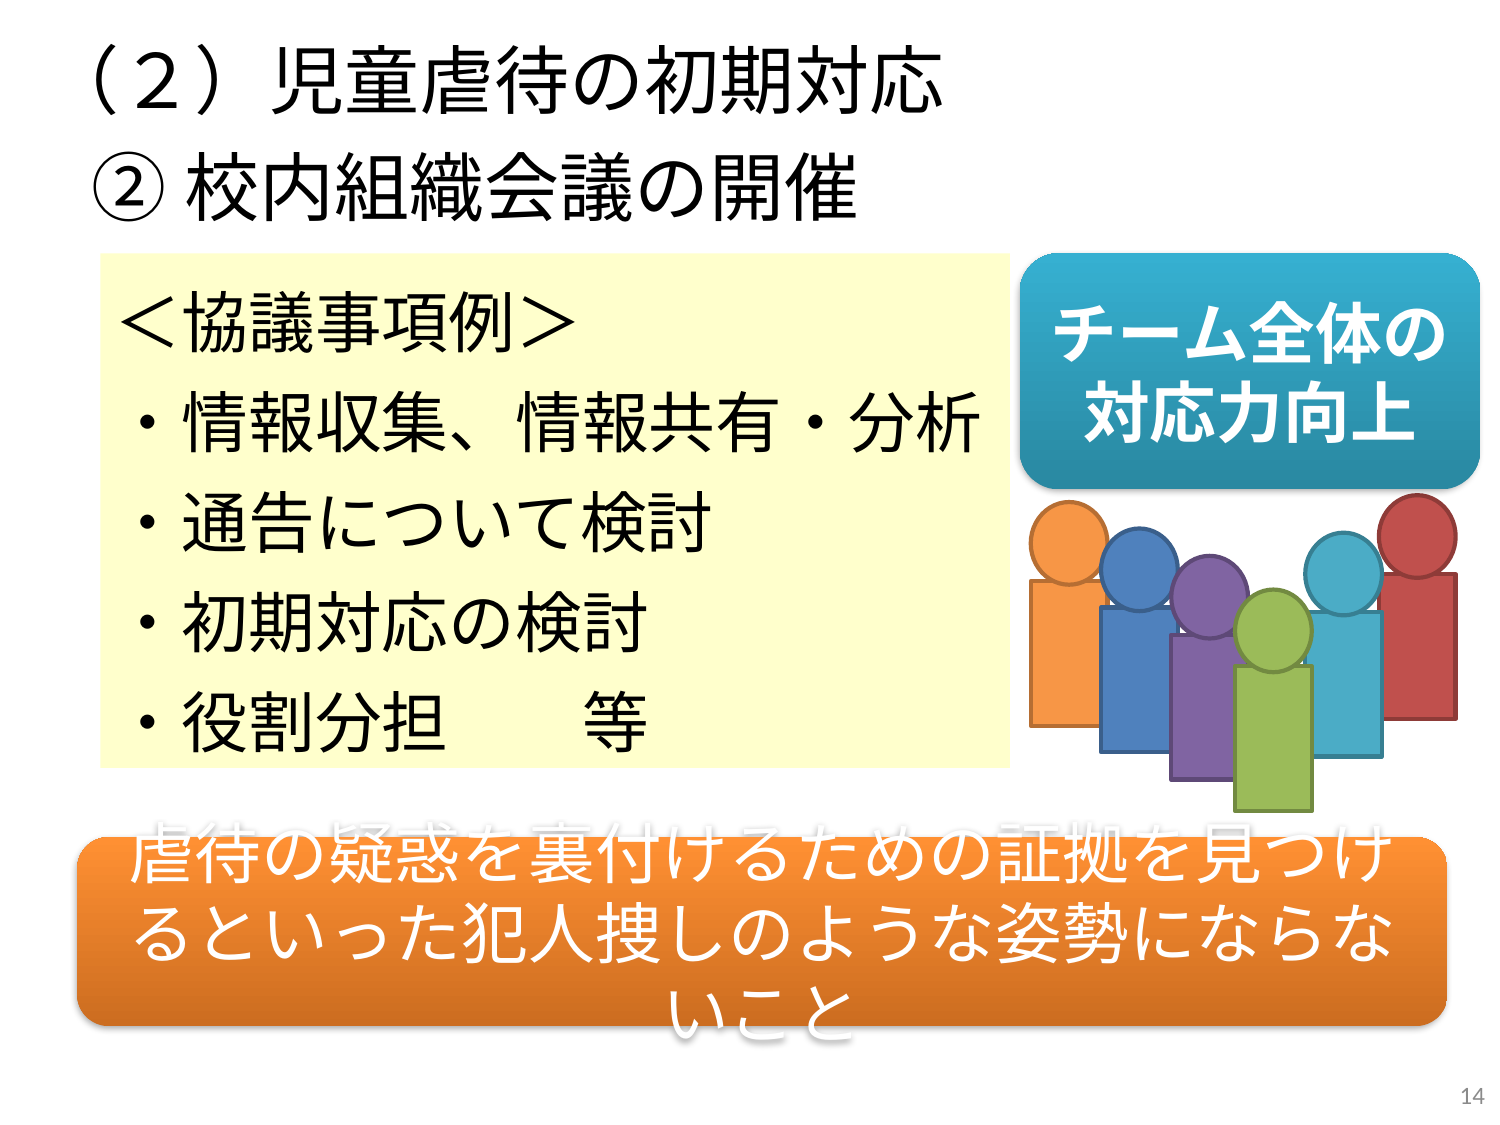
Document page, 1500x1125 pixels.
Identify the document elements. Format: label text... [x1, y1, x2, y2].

text_box ＜協議事項例＞ ・情報収集、情報共有・分析 ・通告について検討 ・初期対応の検討 ・役割分担 等 [100, 253, 1010, 768]
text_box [1170, 555, 1249, 780]
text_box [1030, 501, 1108, 727]
text_box ②校内組織会議の開催 [77, 132, 940, 238]
text_box 虐待の疑惑を裏付けるための証拠を見つけるといった犯人捜しのような姿勢にならないこと [77, 837, 1448, 1027]
slide_number 14 [1149, 1065, 1500, 1125]
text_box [1304, 532, 1383, 757]
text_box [1378, 494, 1456, 720]
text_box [1234, 589, 1312, 812]
text_box チーム全体の 対応力向上 [1019, 253, 1481, 490]
text_box （２）児童虐待の初期対応 [29, 30, 1353, 126]
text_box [1100, 528, 1179, 753]
